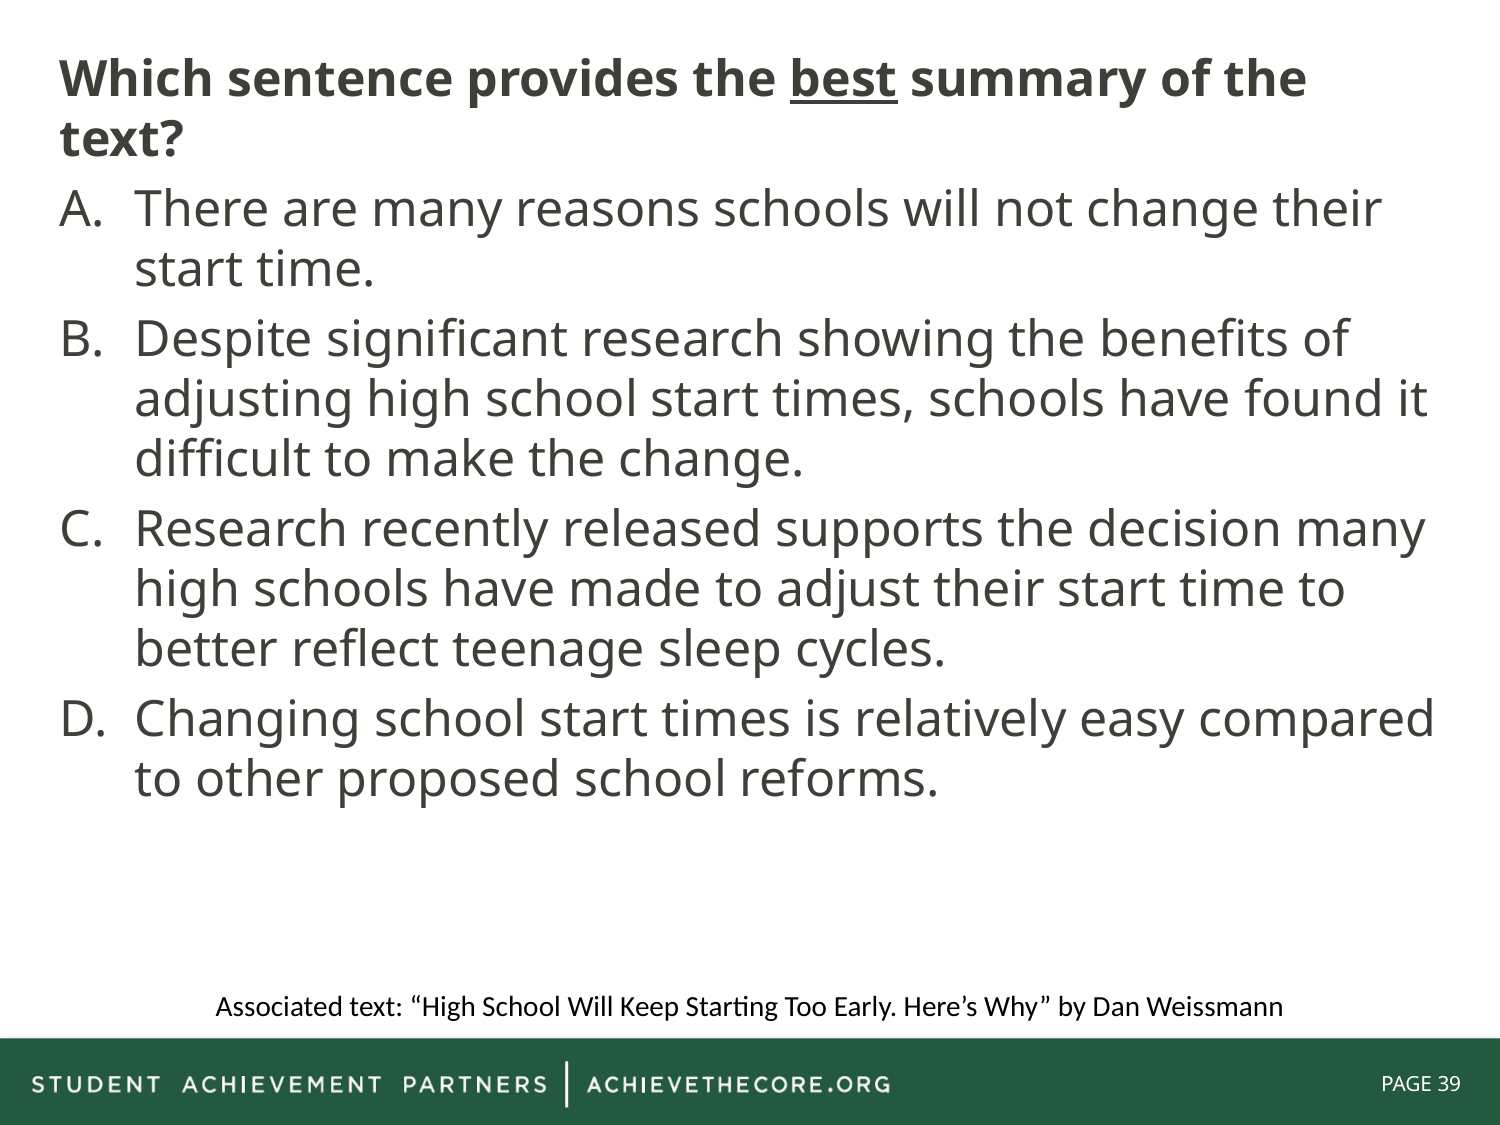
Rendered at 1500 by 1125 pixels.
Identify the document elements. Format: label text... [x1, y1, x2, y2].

text_box Associated text: “High School Will Keep Starting Too Early. Here’s Why” by Dan Weissmann [0, 979, 1500, 1030]
list Which sentence provides the best summary of the text? There are many reasons schools will not change their start time. Despite significant research showing the benefits of adjusting high school start times, schools have found it difficult to make the change. Research recently released supports the decision many high schools have made to adjust their start time to better reflect teenage sleep cycles. Changing school start times is relatively easy compared to other proposed school reforms. [44, 38, 1461, 979]
